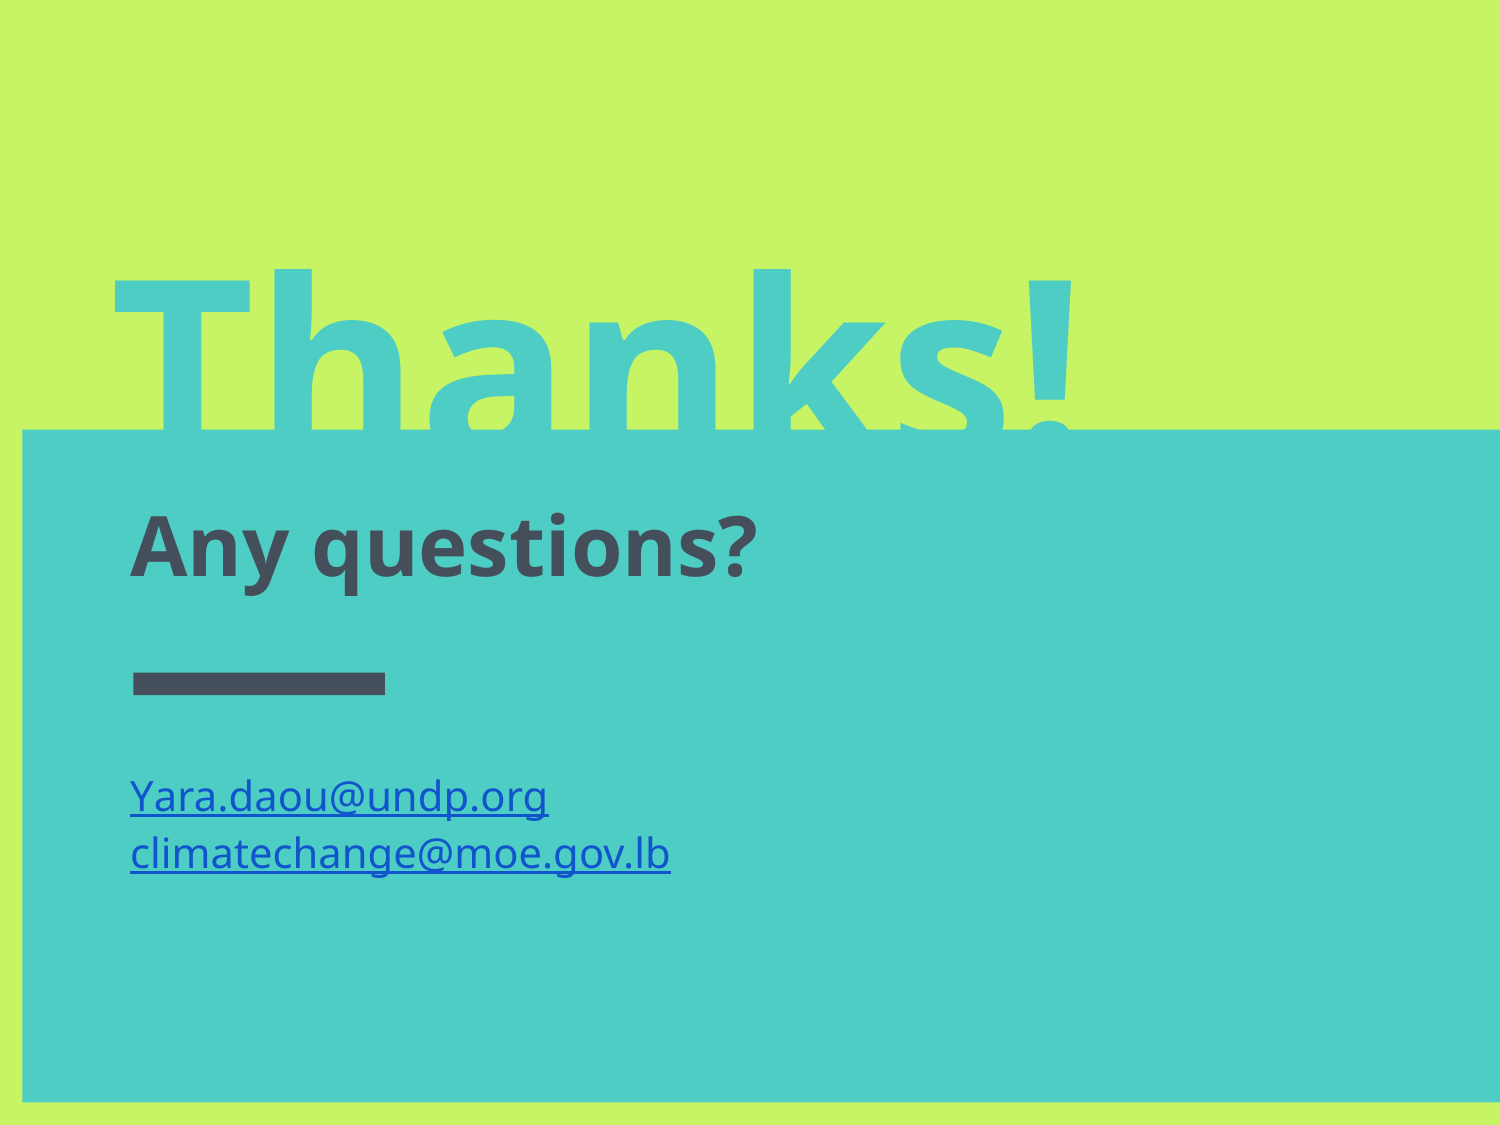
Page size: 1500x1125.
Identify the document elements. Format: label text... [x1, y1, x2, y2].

subtitle Any questions? [115, 478, 940, 616]
list Yara.daou@undp.org climatechange@moe.gov.lb [115, 754, 1209, 1065]
title Thanks! [95, 270, 1203, 525]
text_box [133, 672, 385, 696]
text_box [0, 0, 1500, 430]
